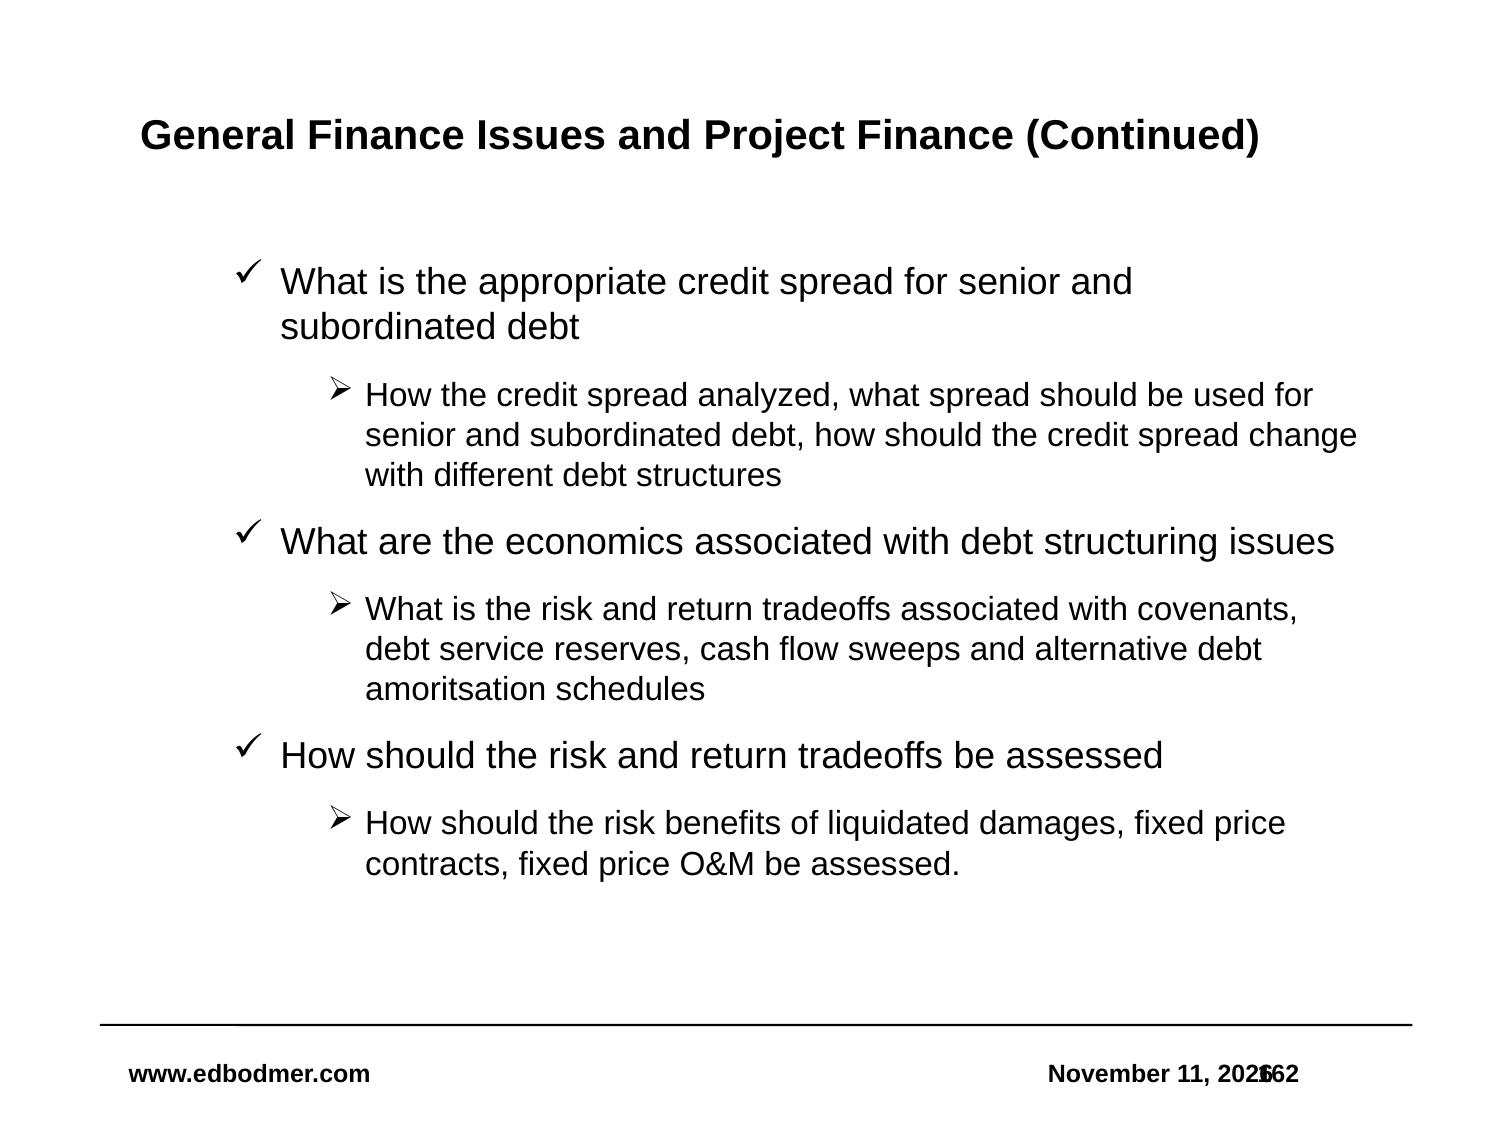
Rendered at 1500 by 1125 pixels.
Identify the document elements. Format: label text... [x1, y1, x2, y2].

title General Finance Issues and Project Finance (Continued) [124, 99, 1288, 226]
list What is the appropriate credit spread for senior and subordinated debt How the credit spread analyzed, what spread should be used for senior and subordinated debt, how should the credit spread change with different debt structures What are the economics associated with debt structuring issues What is the risk and return tradeoffs associated with covenants, debt service reserves, cash flow sweeps and alternative debt amoritsation schedules How should the risk and return tradeoffs be assessed How should the risk benefits of liquidated damages, fixed price contracts, fixed price O&M be assessed. [124, 249, 1376, 1001]
